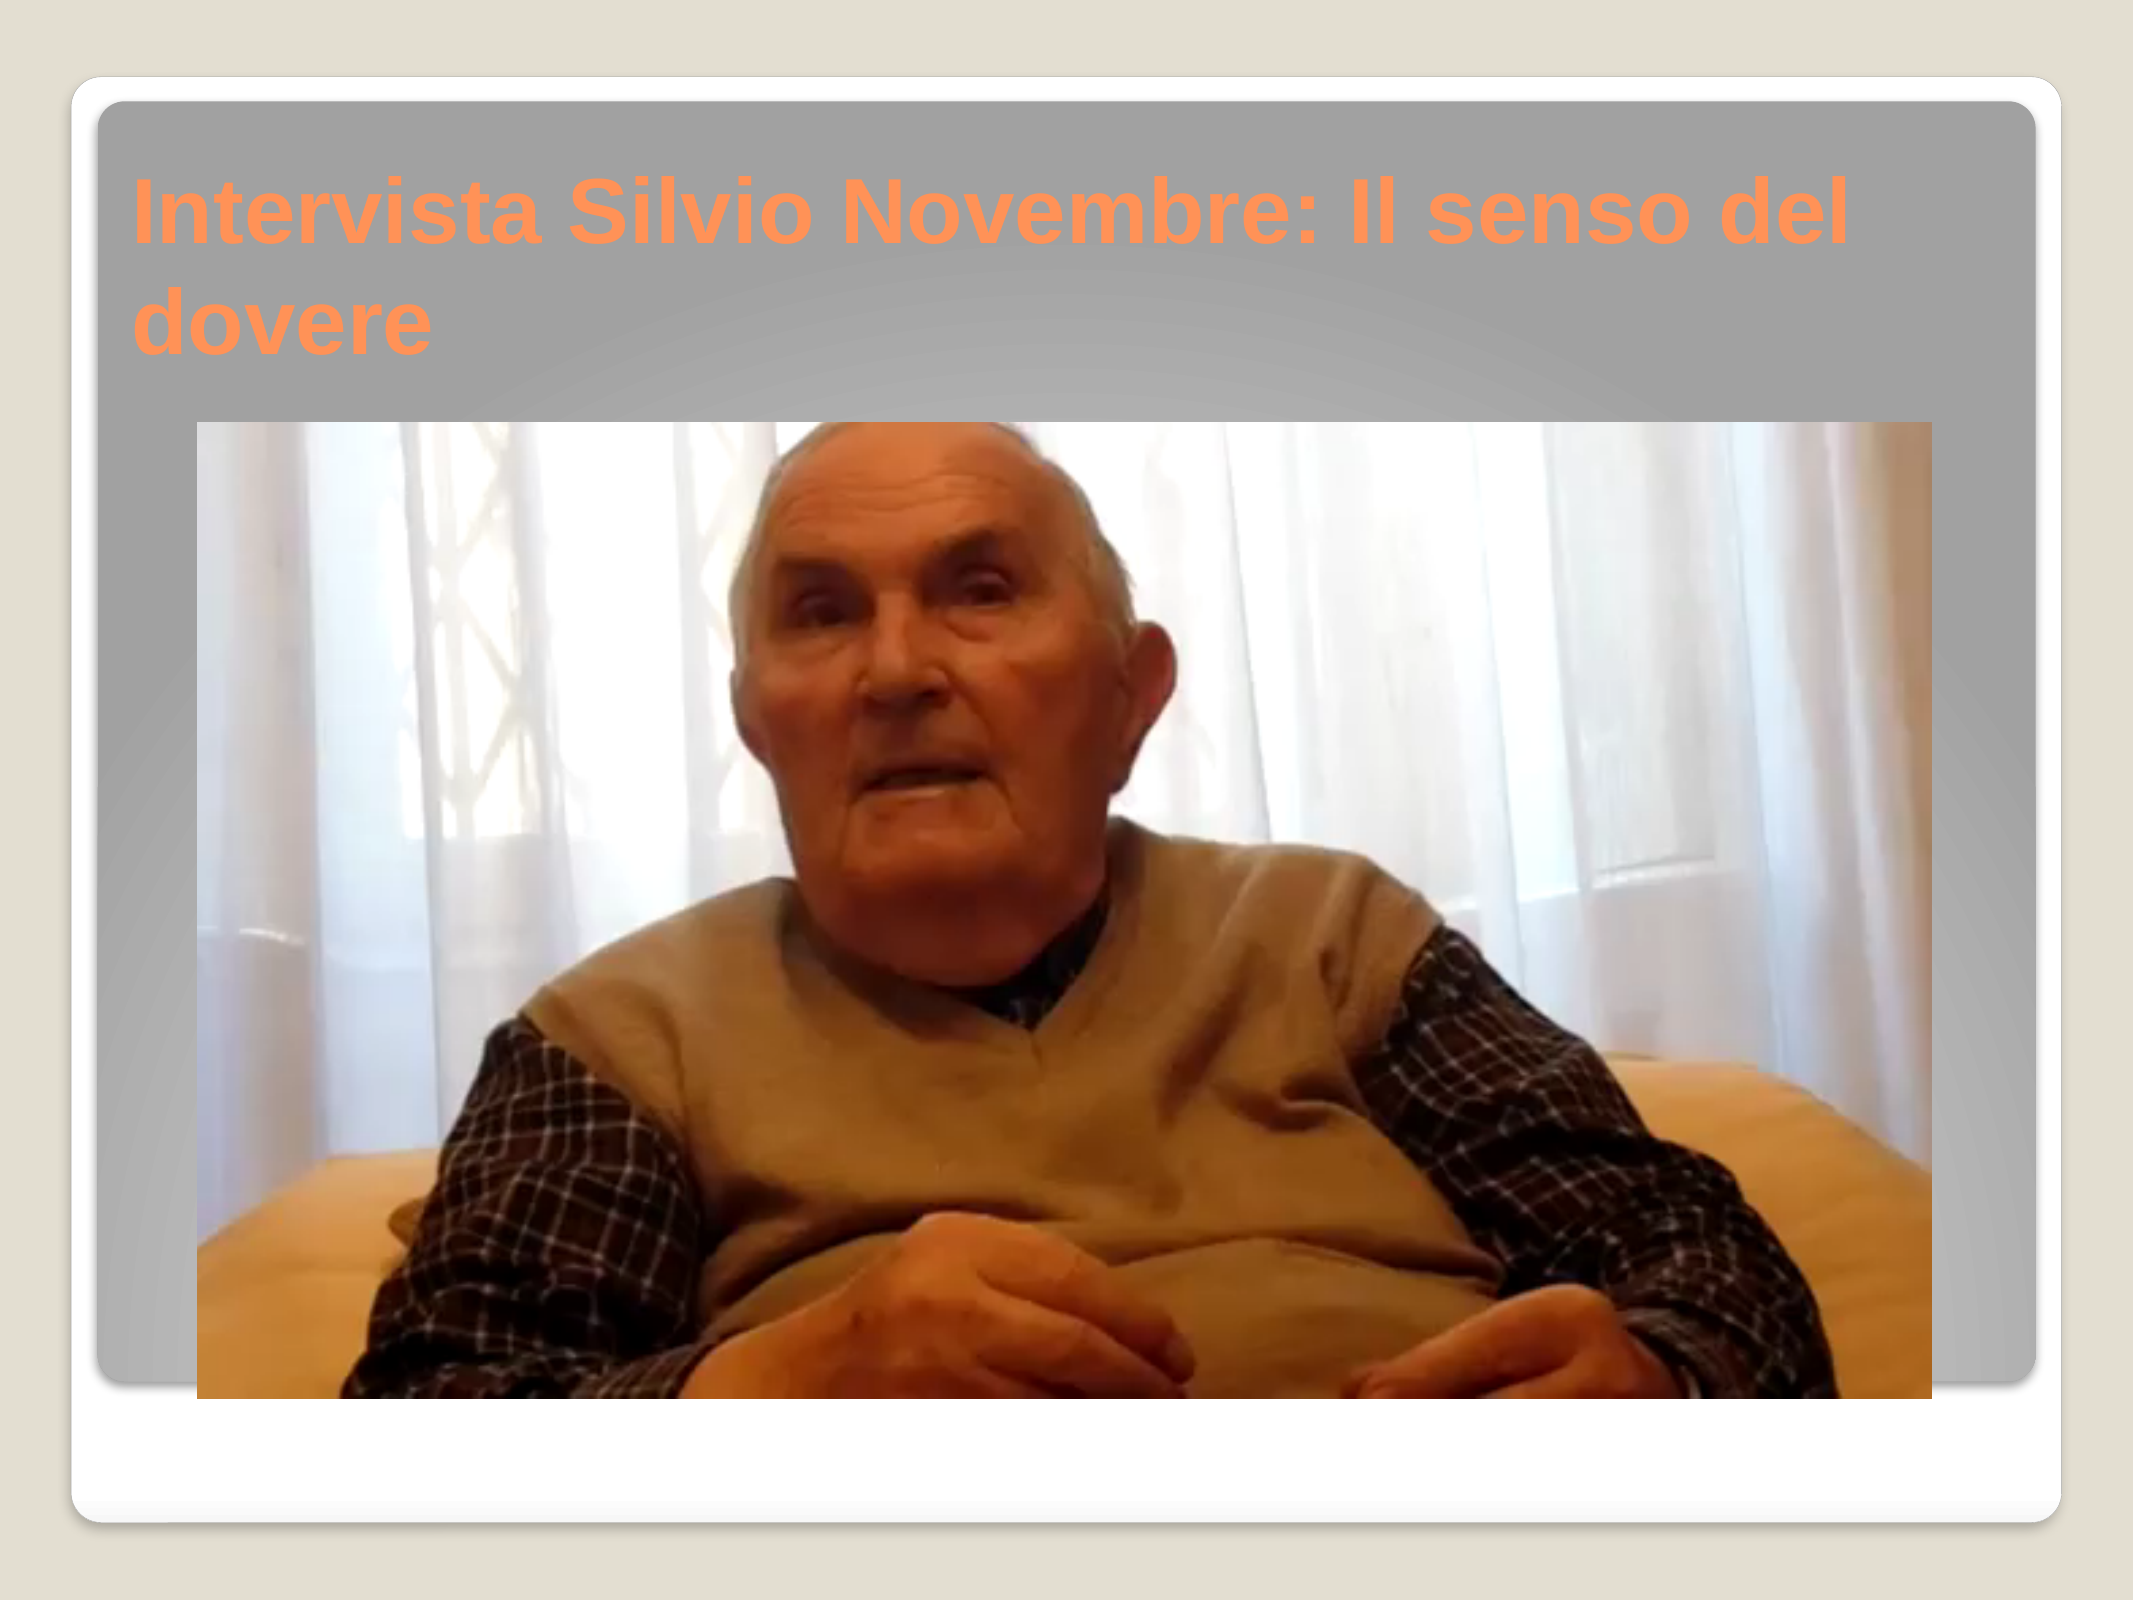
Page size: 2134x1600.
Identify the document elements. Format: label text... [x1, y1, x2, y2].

title Intervista Silvio Novembre: Il senso del dovere [109, 138, 2020, 384]
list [196, 421, 1933, 1400]
